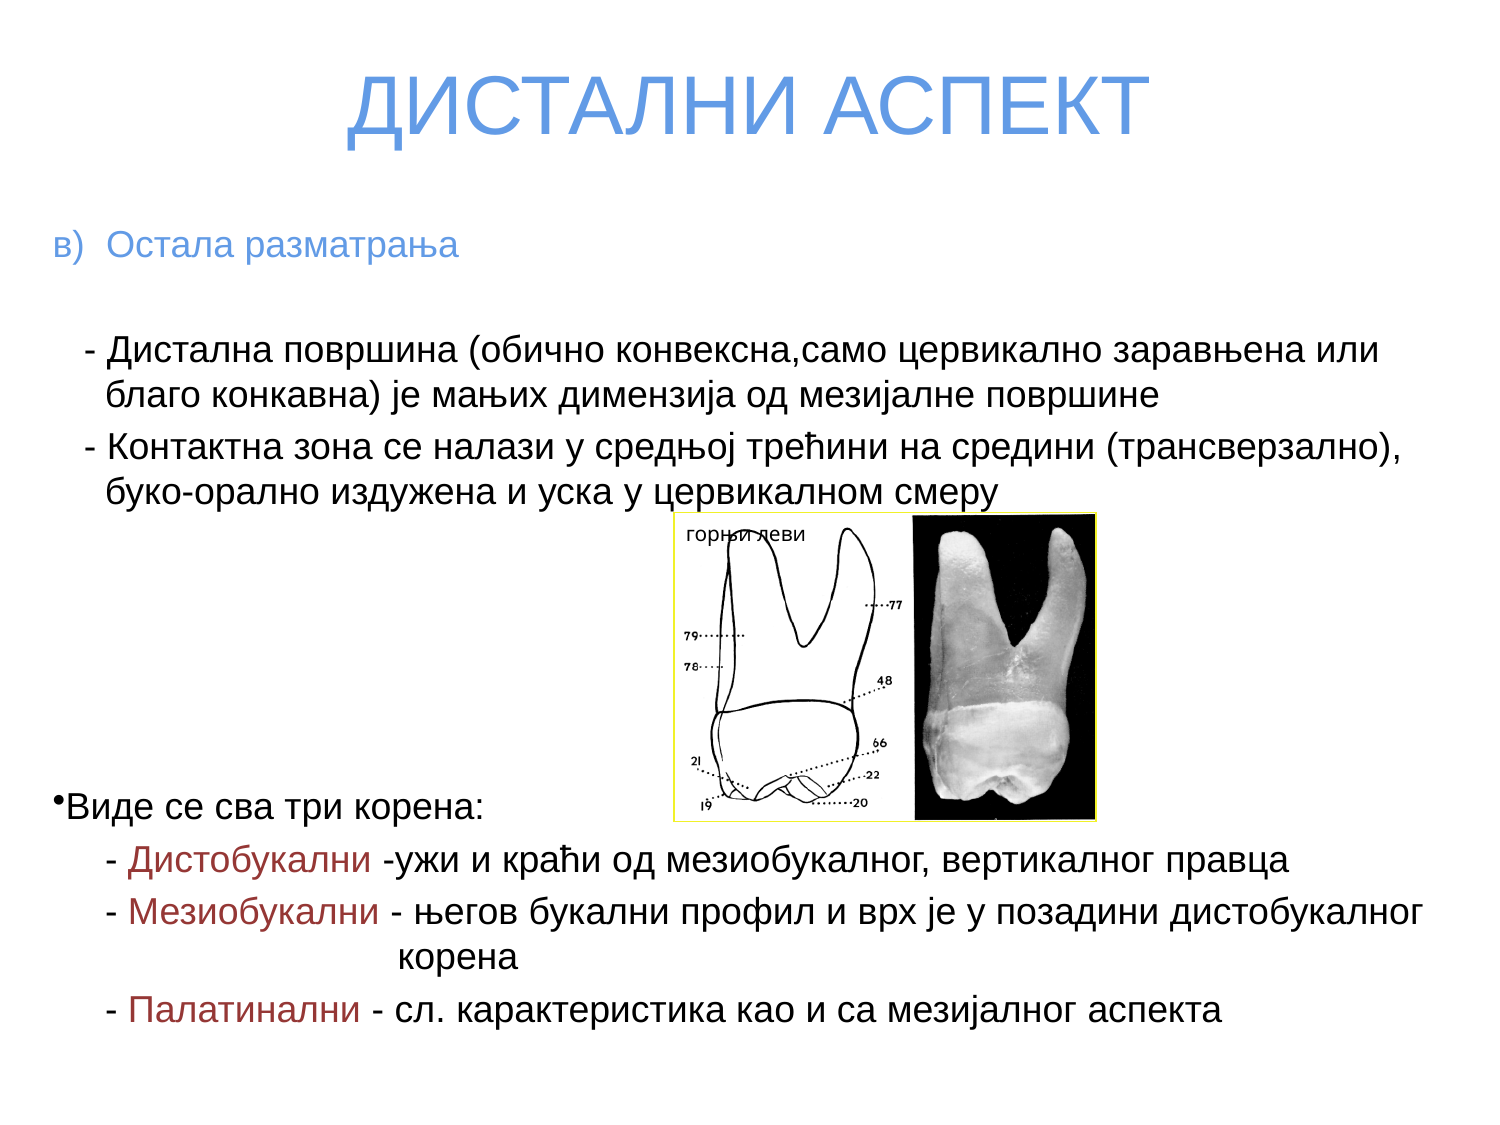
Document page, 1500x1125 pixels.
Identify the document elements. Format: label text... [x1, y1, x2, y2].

picture [674, 513, 1096, 821]
list в) Остала разматрања - Дистална површина (обично конвексна,само цервикално заравњена или благо конкавна) је мањих димензија од мезијалне површине - Контактна зона се налази у средњој трећини на средини (трансверзално), буко-орално издужена и уска у цервикалном смеру Виде се сва три корена: - Дистобукални -ужи и краћи од мезиобукалног, вертикалног правца - Мезиобукални - његов букални профил и врх је у позадини дистобукалног корена - Палатинални - сл. карактеристика као и са мезијалног аспекта [37, 212, 1500, 1088]
text_box горњи леви [671, 512, 821, 553]
title ДИСТАЛНИ АСПЕКТ [74, 7, 1425, 196]
